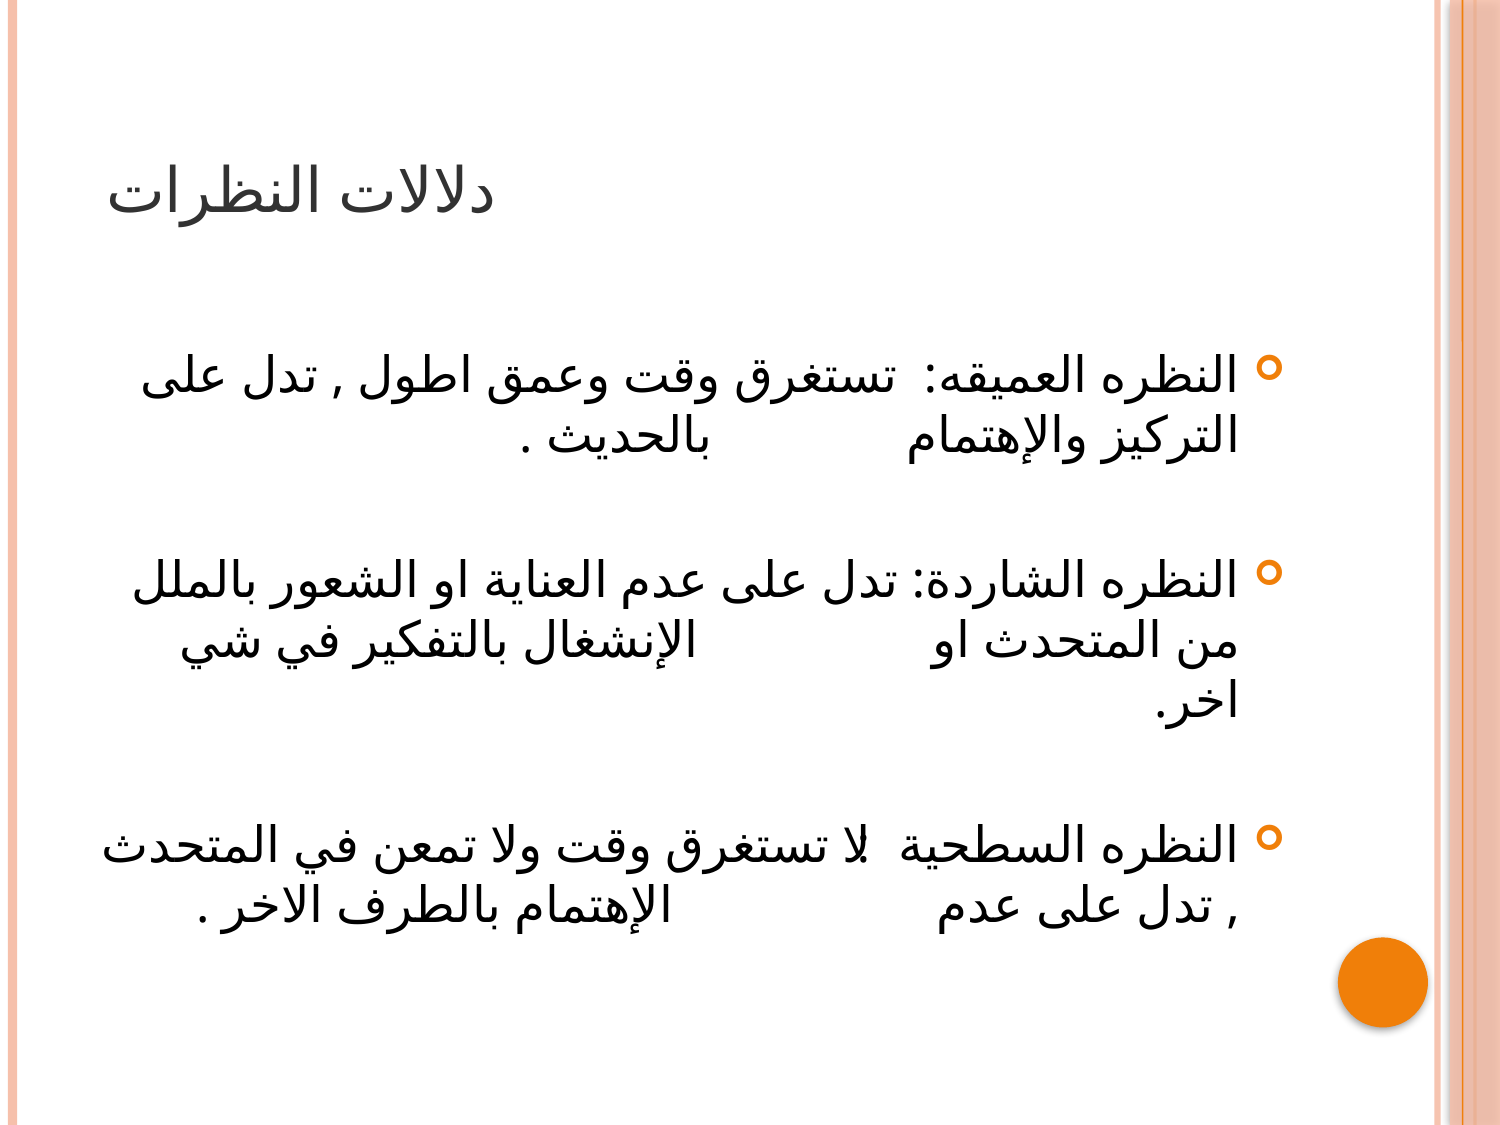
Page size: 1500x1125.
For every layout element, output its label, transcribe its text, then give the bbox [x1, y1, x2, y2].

list النظره العميقه: تستغرق وقت وعمق اطول , تدل على التركيز والإهتمام بالحديث . النظره الشاردة: تدل على عدم العناية او الشعور بالملل من المتحدث او الإنشغال بالتفكير في شي اخر. النظره السطحية: لا تستغرق وقت ولا تمعن في المتحدث , تدل على عدم الإهتمام بالطرف الاخر . [75, 262, 1300, 1062]
title دلالات النظرات [75, 45, 1300, 233]
